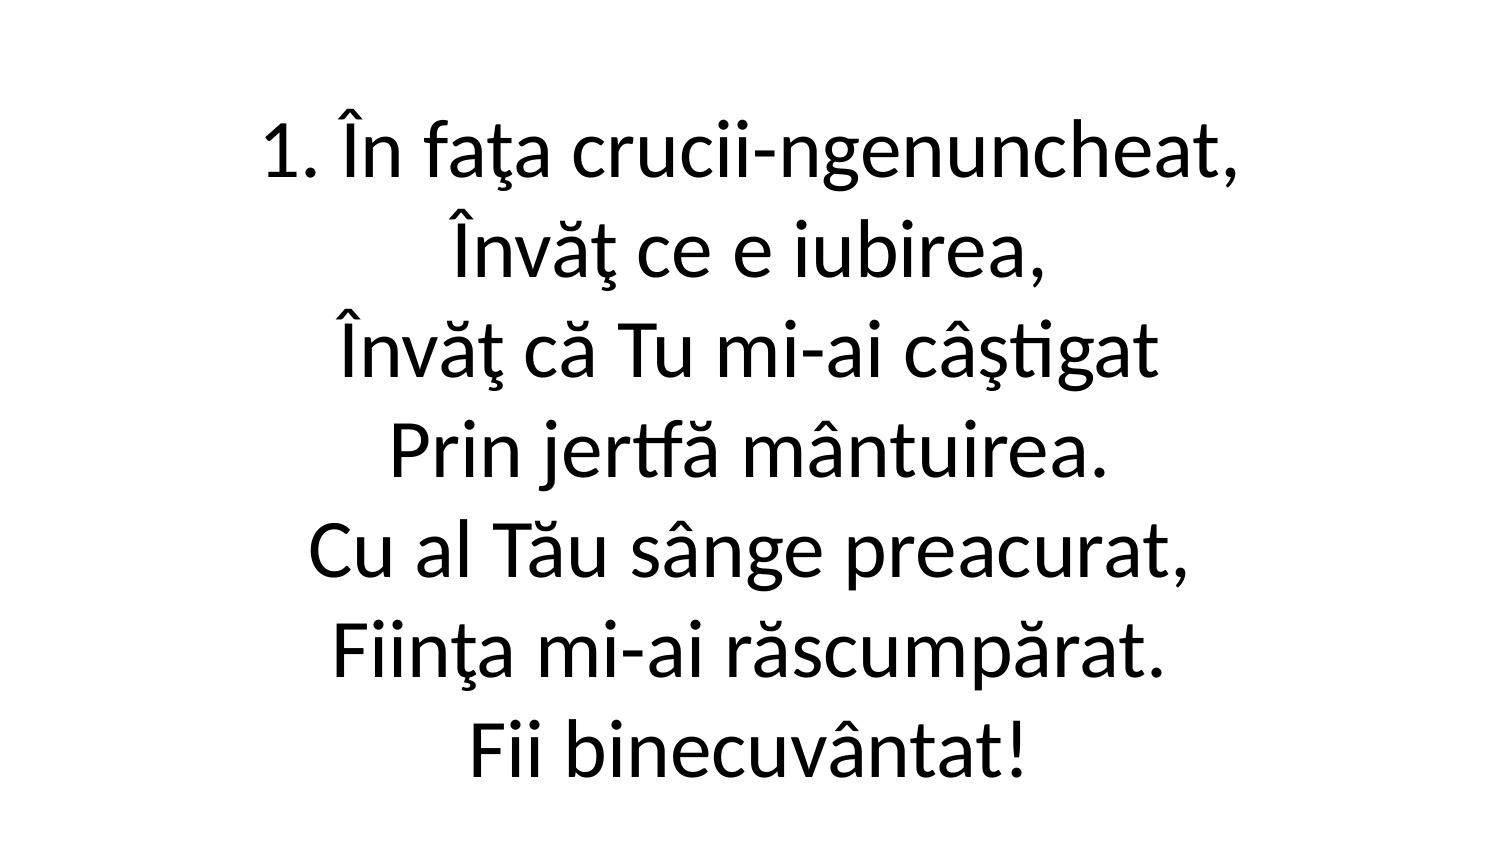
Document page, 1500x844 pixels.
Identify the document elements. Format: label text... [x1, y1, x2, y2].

text_box 1. În faţa crucii-ngenuncheat, Învăţ ce e iubirea, Învăţ că Tu mi-ai câştigat Prin jertfă mântuirea. Cu al Tău sânge preacurat, Fiinţa mi-ai răscumpărat. Fii binecuvântat! [243, 42, 1257, 802]
